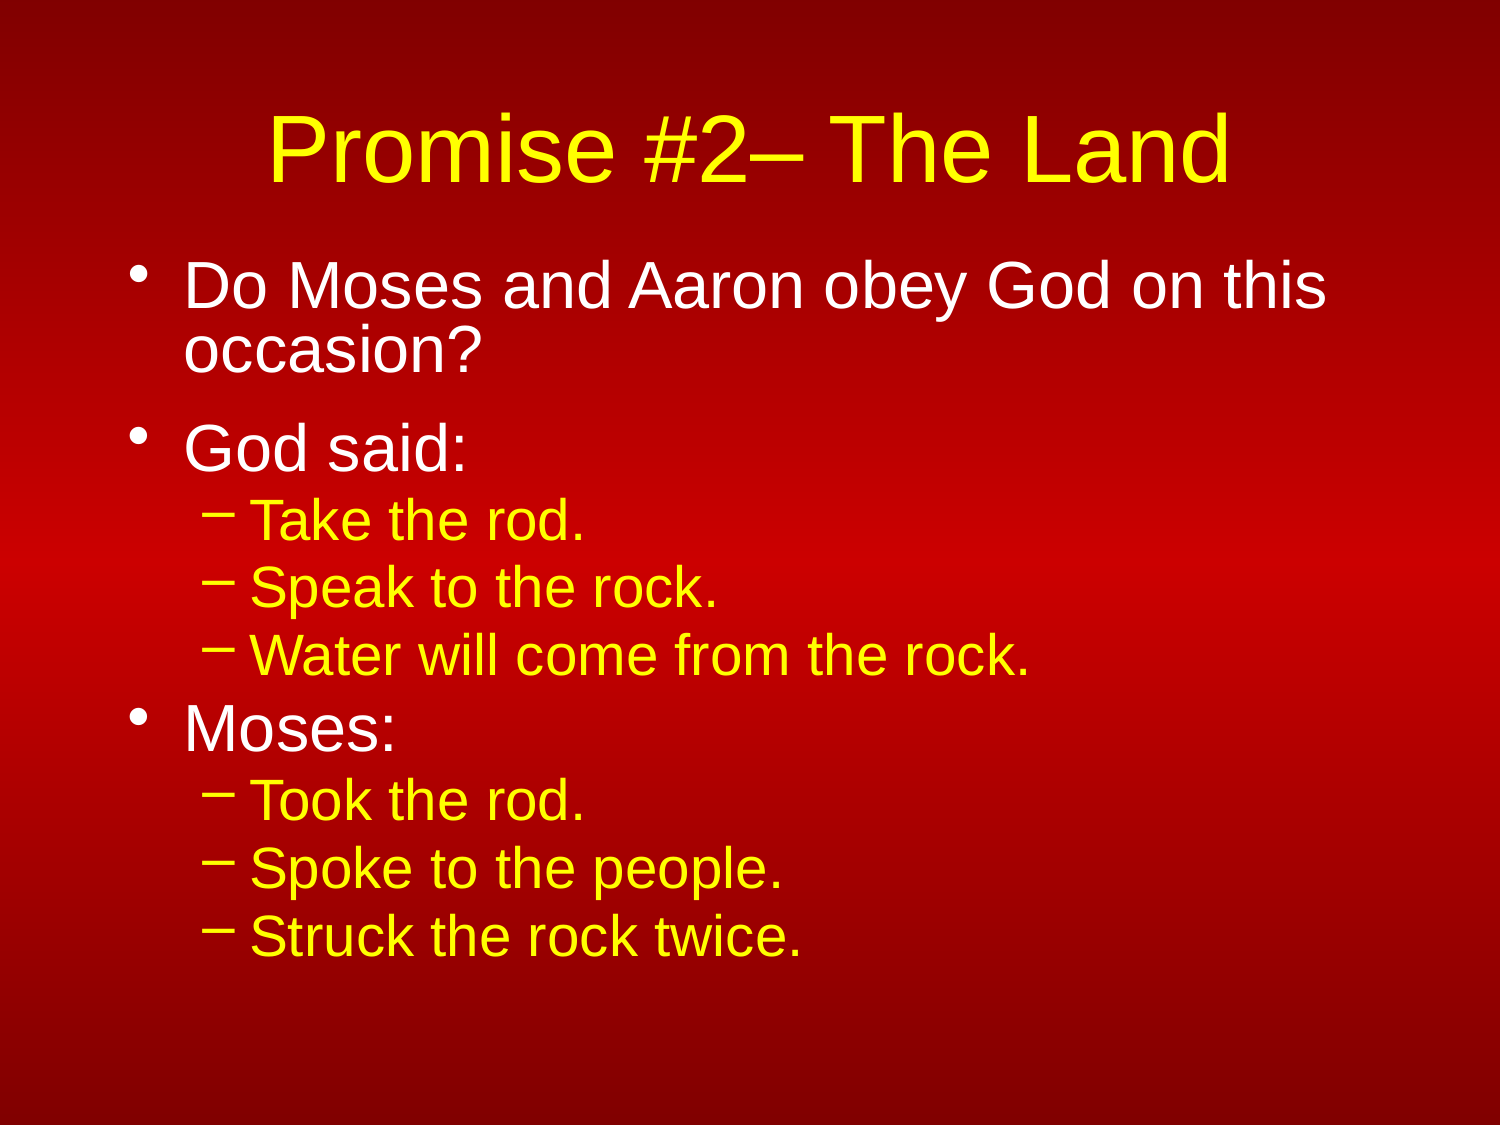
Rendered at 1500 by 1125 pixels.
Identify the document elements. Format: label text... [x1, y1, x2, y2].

title Promise #2– The Land [37, 50, 1463, 238]
text_box God said: Take the rod. Speak to the rock. Water will come from the rock. Moses: Took the rod. Spoke to the people. Struck the rock twice. [112, 412, 1463, 1063]
list Do Moses and Aaron obey God on this occasion? [112, 249, 1438, 412]
